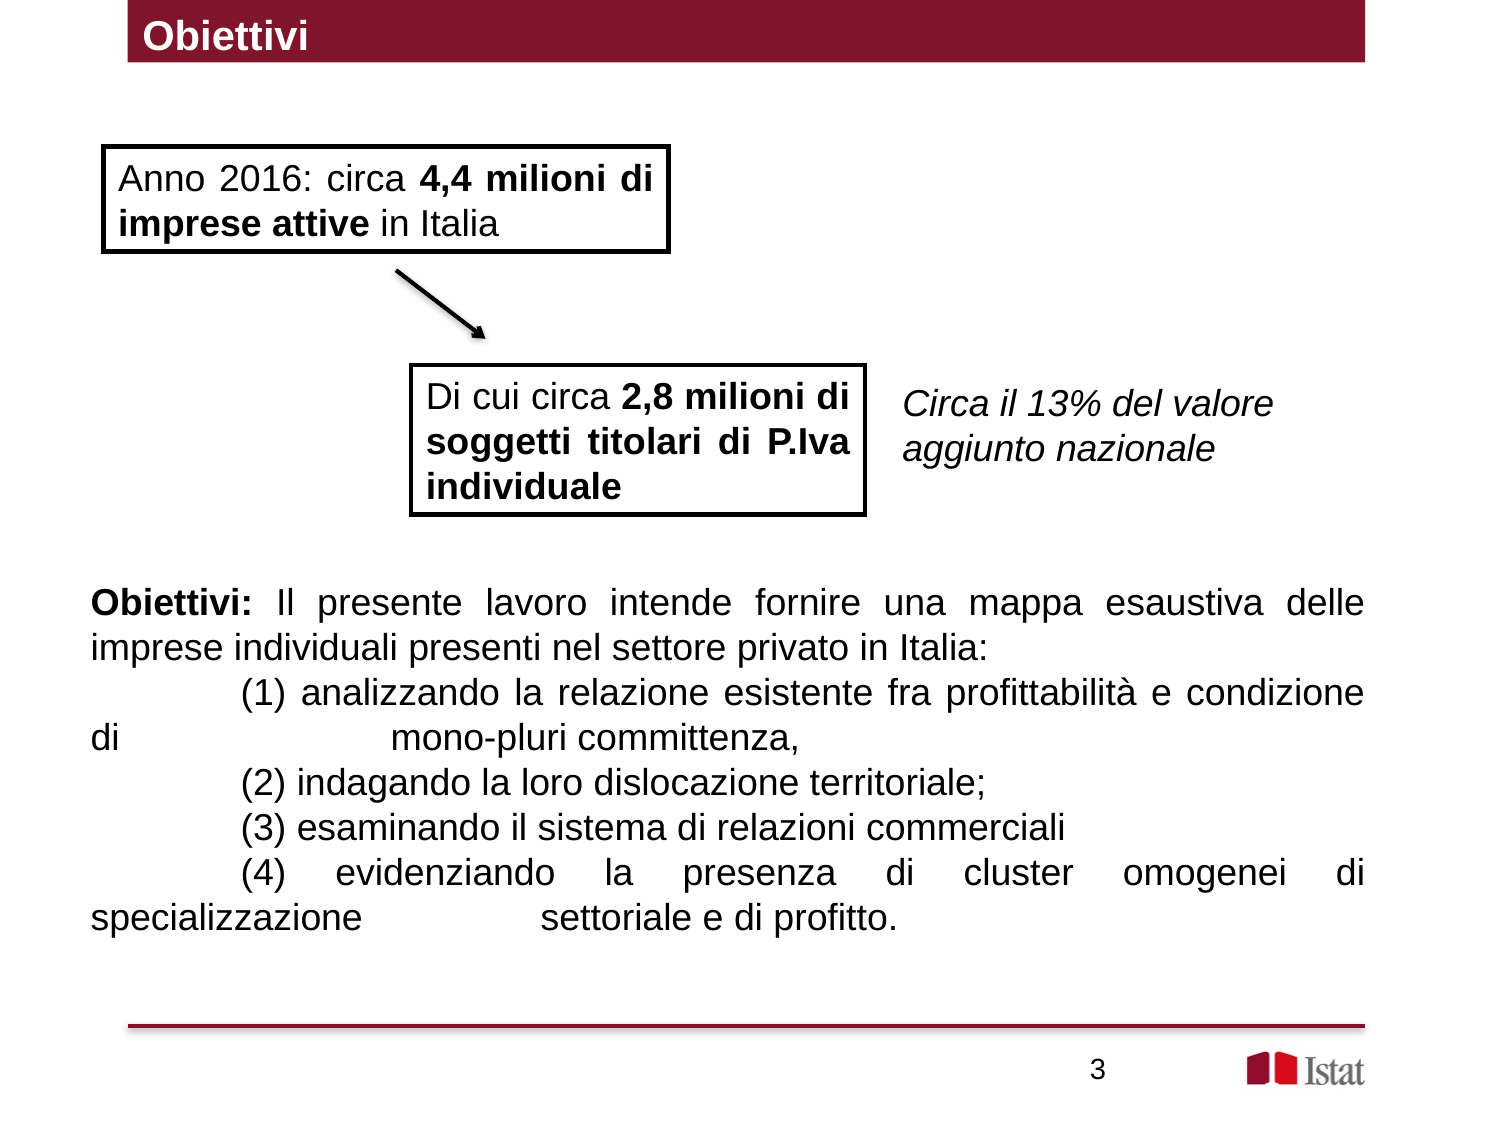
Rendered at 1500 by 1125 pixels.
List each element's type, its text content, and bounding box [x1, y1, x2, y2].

text_box Anno 2016: circa 4,4 milioni di imprese attive in Italia [103, 146, 669, 252]
slide_number 3 [1074, 1042, 1425, 1103]
text_box Obiettivi [127, 1, 1286, 66]
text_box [395, 269, 486, 340]
text_box Obiettivi: Il presente lavoro intende fornire una mappa esaustiva delle imprese individuali presenti nel settore privato in Italia: (1) analizzando la relazione esistente fra profittabilità e condizione di mono-pluri committenza, (2) indagando la loro dislocazione territoriale; (3) esaminando il sistema di relazioni commerciali (4) evidenziando la presenza di cluster omogenei di specializzazione settoriale e di profitto. [75, 570, 1380, 946]
text_box Di cui circa 2,8 milioni di soggetti titolari di P.Iva individuale [411, 364, 866, 515]
text_box Circa il 13% del valore aggiunto nazionale [887, 371, 1339, 477]
